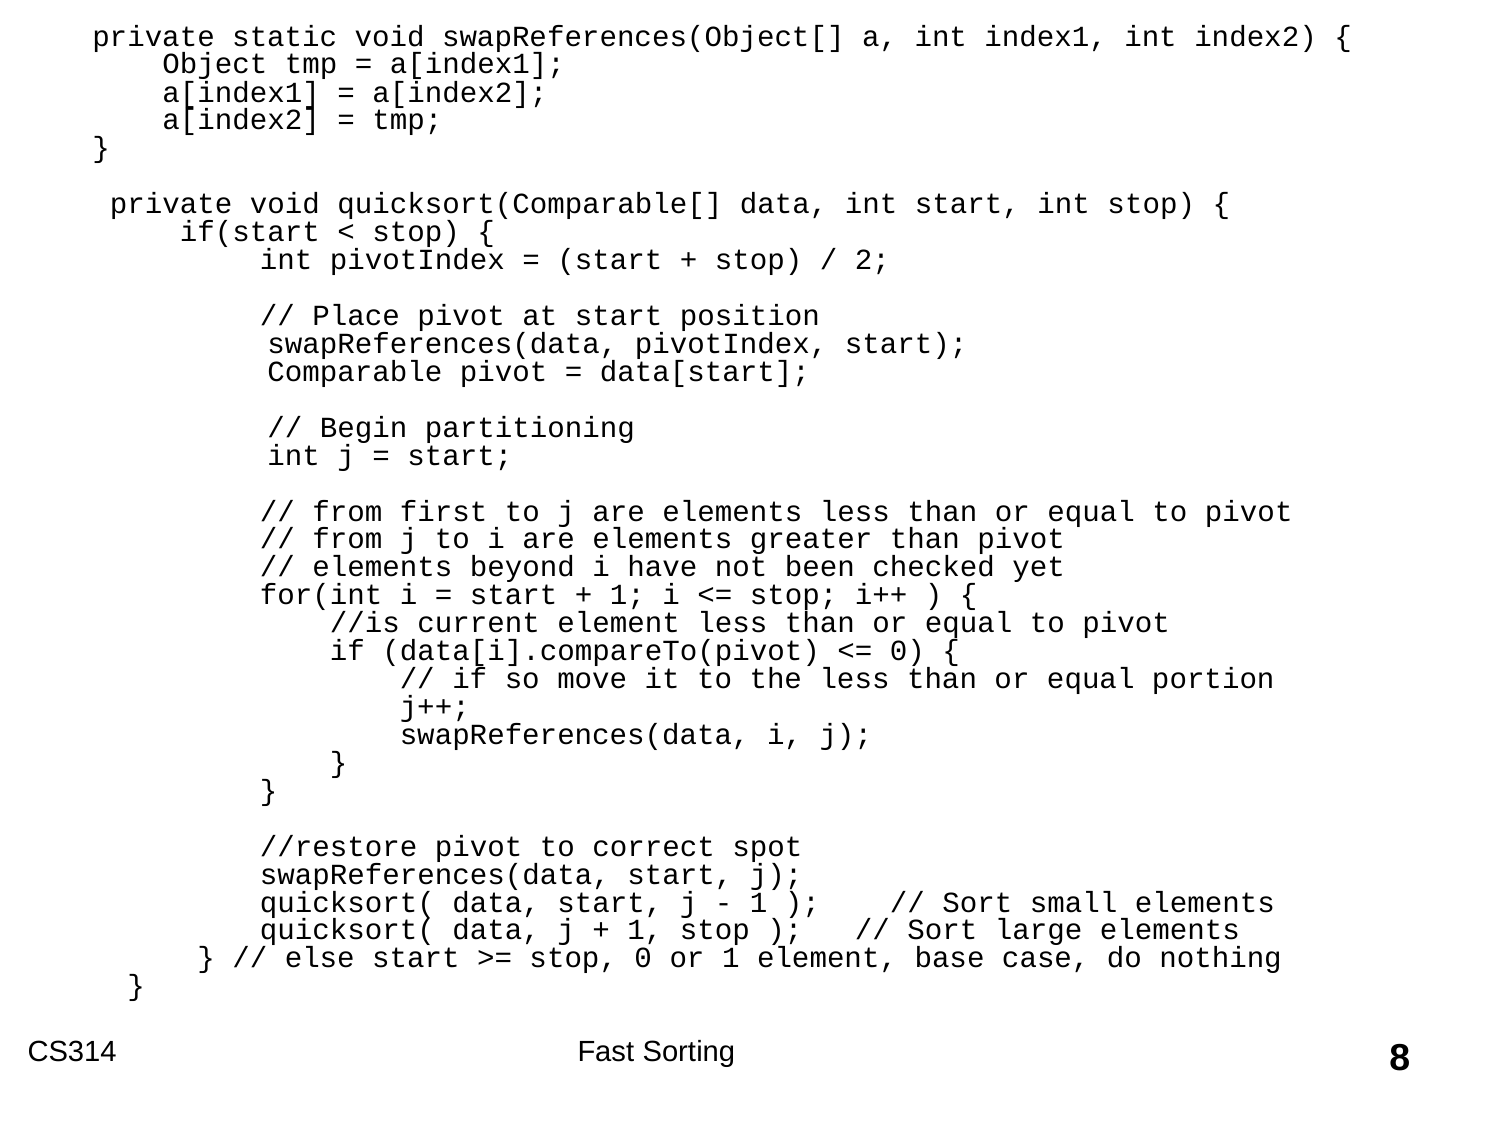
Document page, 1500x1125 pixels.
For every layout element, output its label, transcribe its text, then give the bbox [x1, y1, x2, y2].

text_box private static void swapReferences(Object[] a, int index1, int index2) { Object tmp = a[index1]; a[index1] = a[index2]; a[index2] = tmp; } private void quicksort(Comparable[] data, int start, int stop) { if(start < stop) { int pivotIndex = (start + stop) / 2; // Place pivot at start position swapReferences(data, pivotIndex, start); Comparable pivot = data[start]; // Begin partitioning int j = start; // from first to j are elements less than or equal to pivot // from j to i are elements greater than pivot // elements beyond i have not been checked yet for(int i = start + 1; i <= stop; i++ ) { //is current element less than or equal to pivot if (data[i].compareTo(pivot) <= 0) { // if so move it to the less than or equal portion j++; swapReferences(data, i, j); } } //restore pivot to correct spot swapReferences(data, start, j); quicksort( data, start, j - 1 ); // Sort small elements quicksort( data, j + 1, stop ); // Sort large elements } // else start >= stop, 0 or 1 element, base case, do nothing } [24, 16, 1425, 1009]
slide_number CS314 [12, 1024, 451, 1101]
slide_number 8 [1112, 1024, 1426, 1101]
footer Fast Sorting [562, 1024, 1063, 1101]
